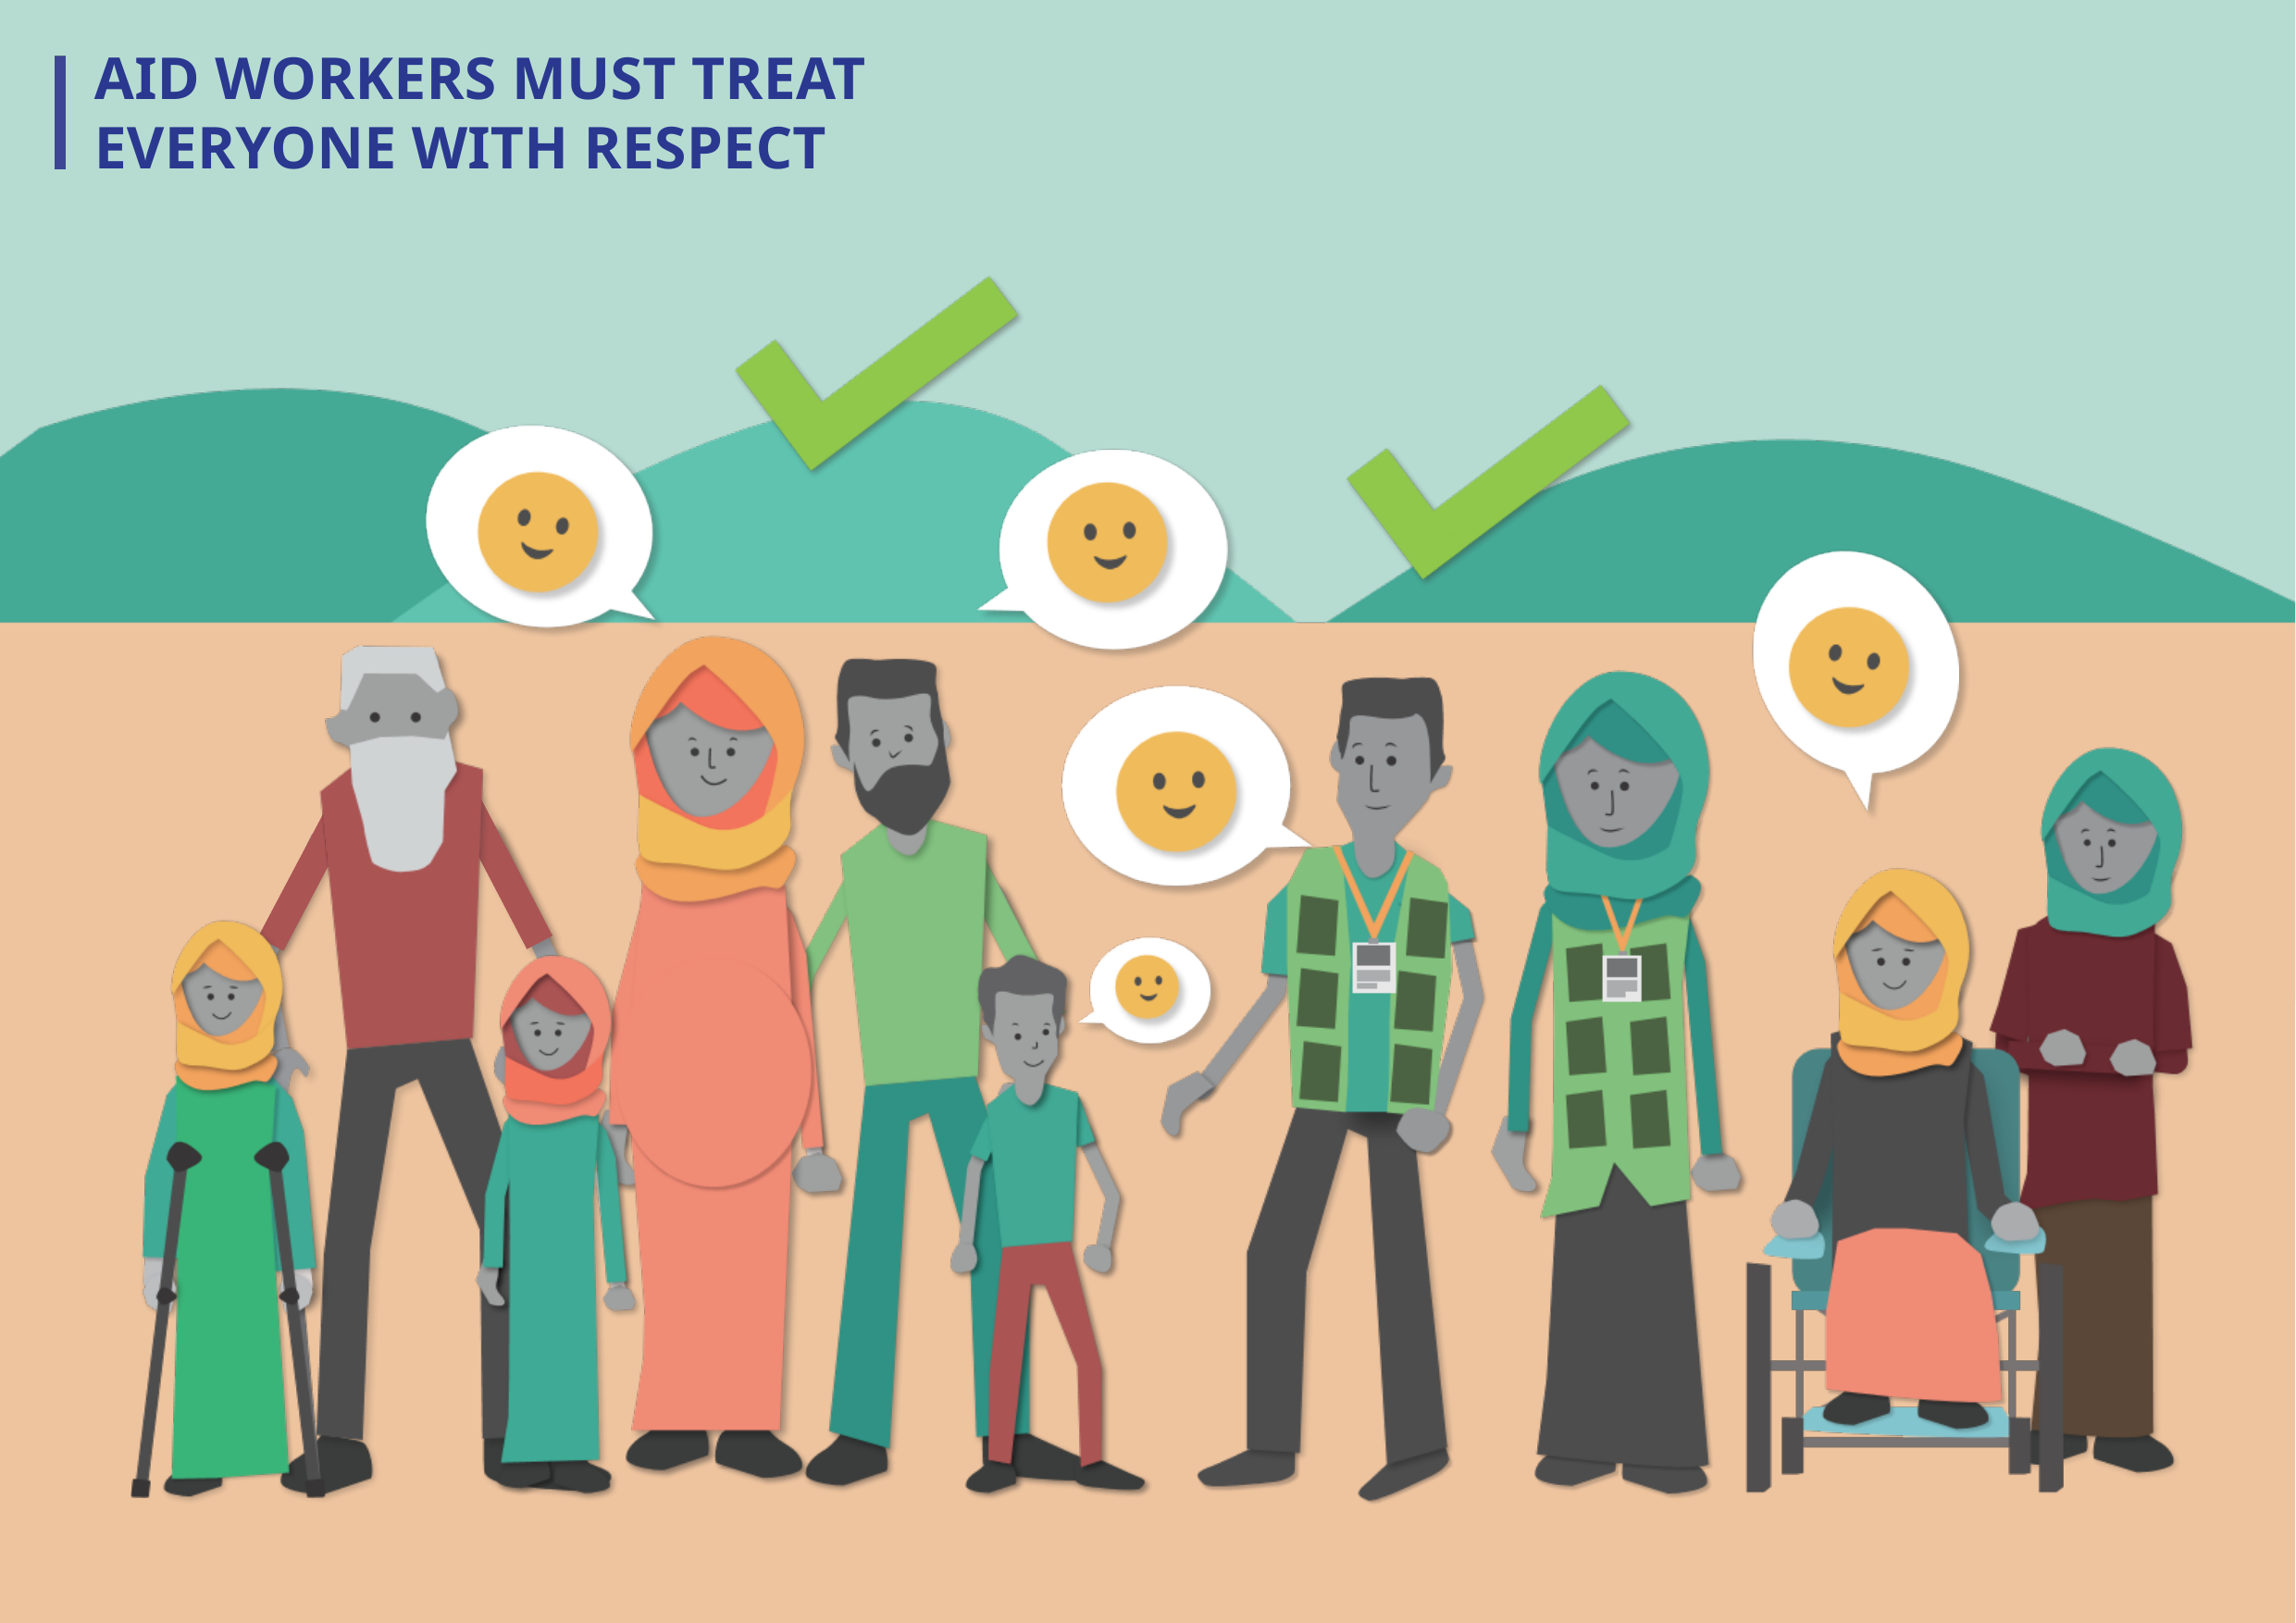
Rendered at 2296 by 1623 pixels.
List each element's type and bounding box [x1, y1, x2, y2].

text_box [0, 0, 2296, 1623]
